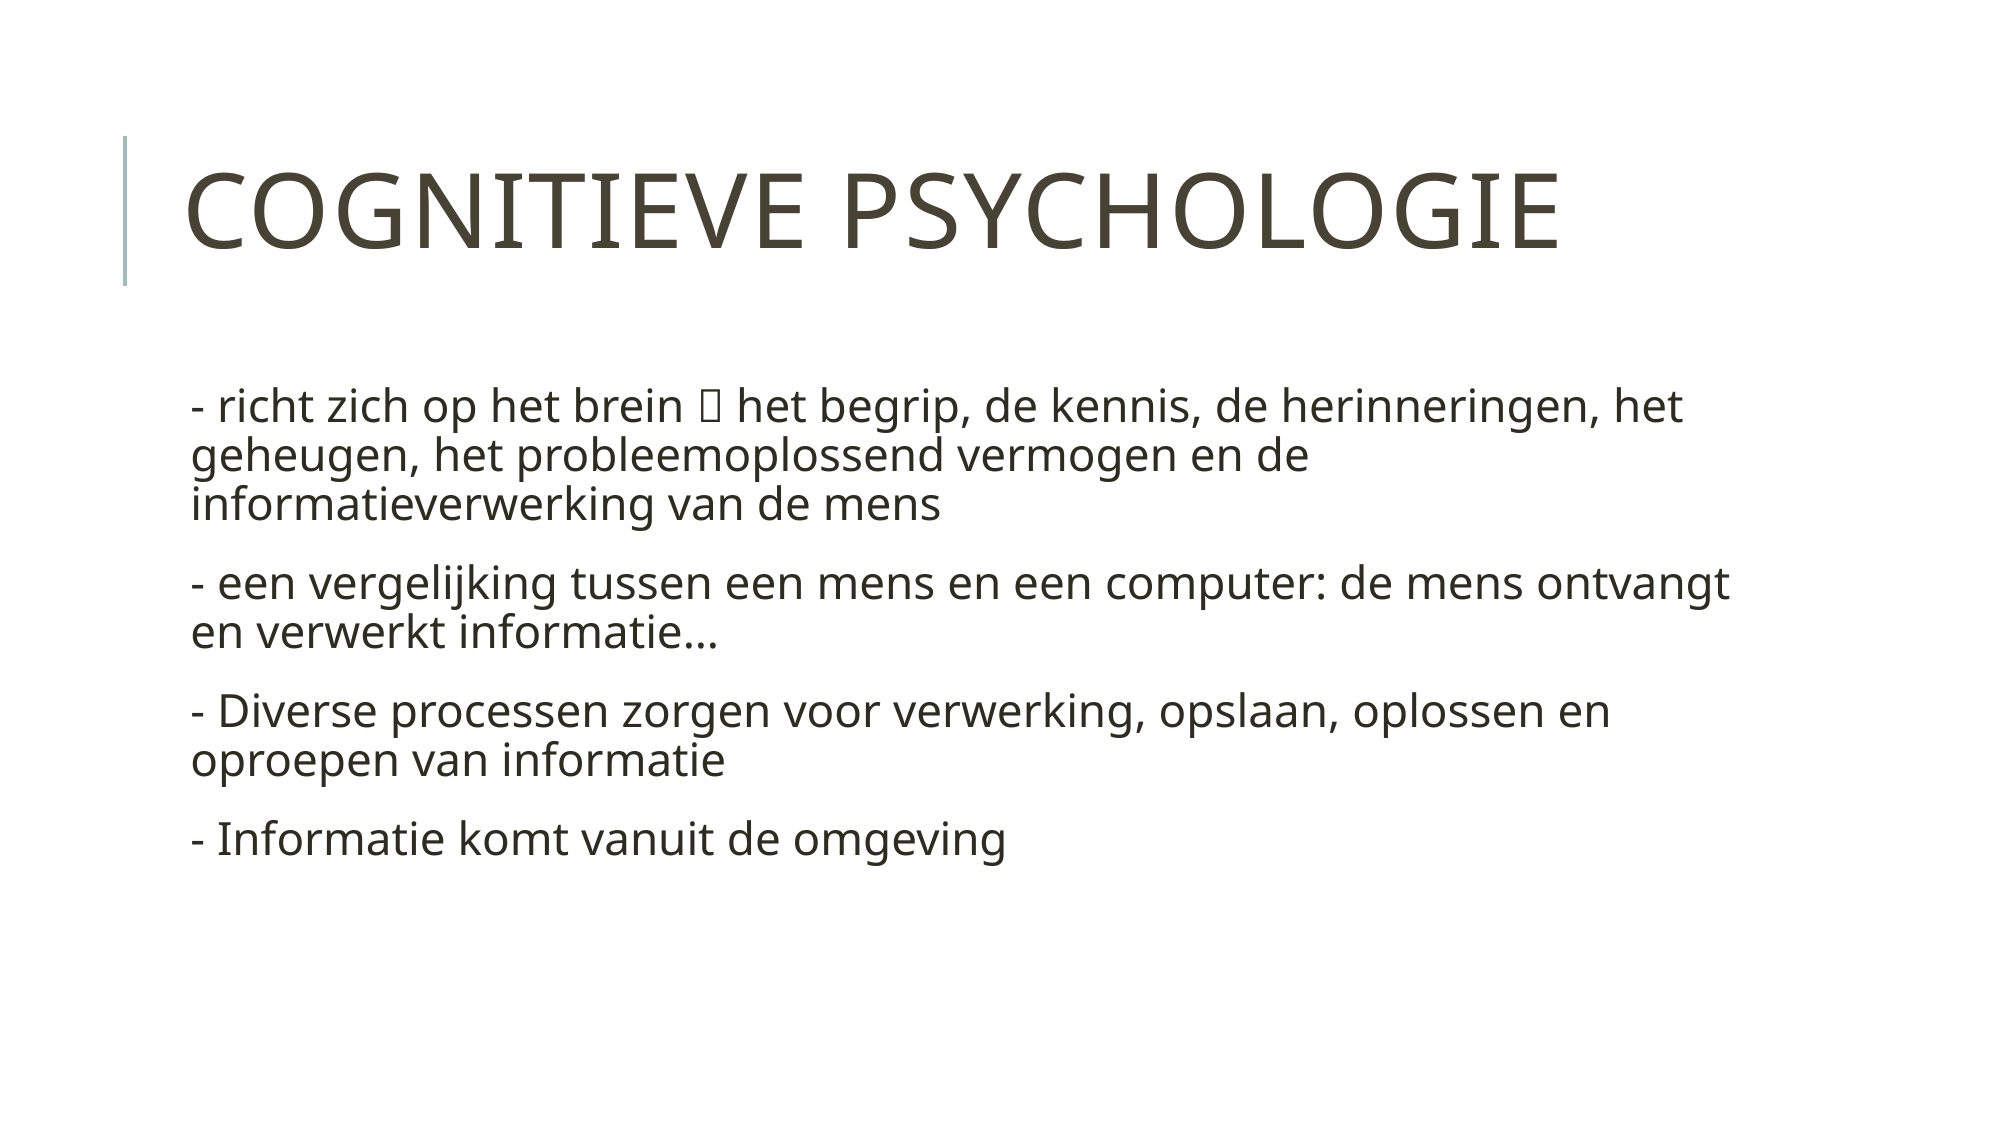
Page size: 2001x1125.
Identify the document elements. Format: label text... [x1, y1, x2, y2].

list - richt zich op het brein  het begrip, de kennis, de herinneringen, het geheugen, het probleemoplossend vermogen en de informatieverwerking van de mens - een vergelijking tussen een mens en een computer: de mens ontvangt en verwerkt informatie… - Diverse processen zorgen voor verwerking, opslaan, oplossen en oproepen van informatie - Informatie komt vanuit de omgeving [168, 375, 1763, 1035]
title Cognitieve psychologie [168, 96, 1763, 342]
